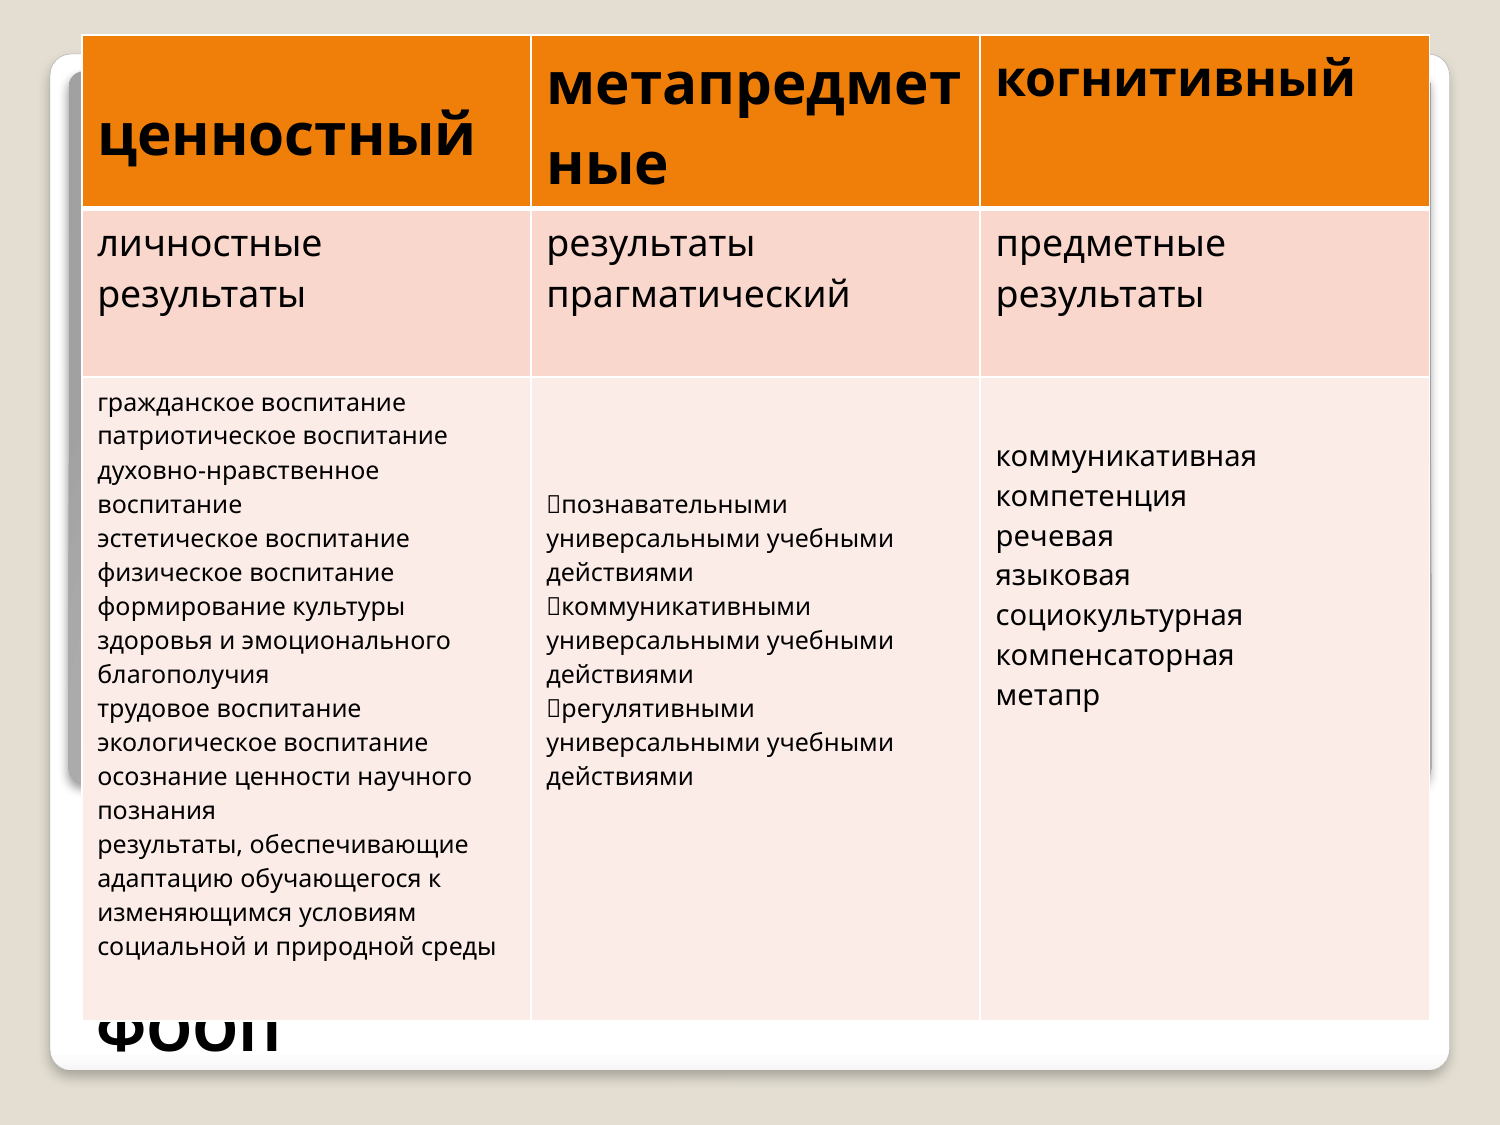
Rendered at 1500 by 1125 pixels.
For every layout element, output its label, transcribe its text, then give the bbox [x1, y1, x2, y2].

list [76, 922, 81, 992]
table_header когнитивный [981, 36, 1429, 206]
title [76, 808, 81, 920]
table_header ценностный [83, 36, 530, 206]
table_cell гражданское воспитание патриотическое воспитание духовно-нравственное воспитание эстетическое воспитание физическое воспитание формирование культуры здоровья и эмоционального благополучия трудовое воспитание экологическое воспитание осознание ценности научного познания результаты, обеспечивающие адаптацию обучающегося к изменяющимся условиям социальной и природной среды [83, 378, 530, 1020]
table_cell личностные результаты [83, 211, 530, 376]
table_cell результаты прагматический [532, 211, 979, 376]
table_cell познавательными универсальными учебными действиями коммуникативными универсальными учебными действиями регулятивными универсальными учебными действиями [532, 378, 979, 1020]
table_cell предметные результаты [981, 211, 1429, 376]
table_header метапредметные [532, 36, 979, 206]
table_cell коммуникативная компетенция речевая языковая социокультурная компенсаторная метапр [981, 378, 1429, 1020]
